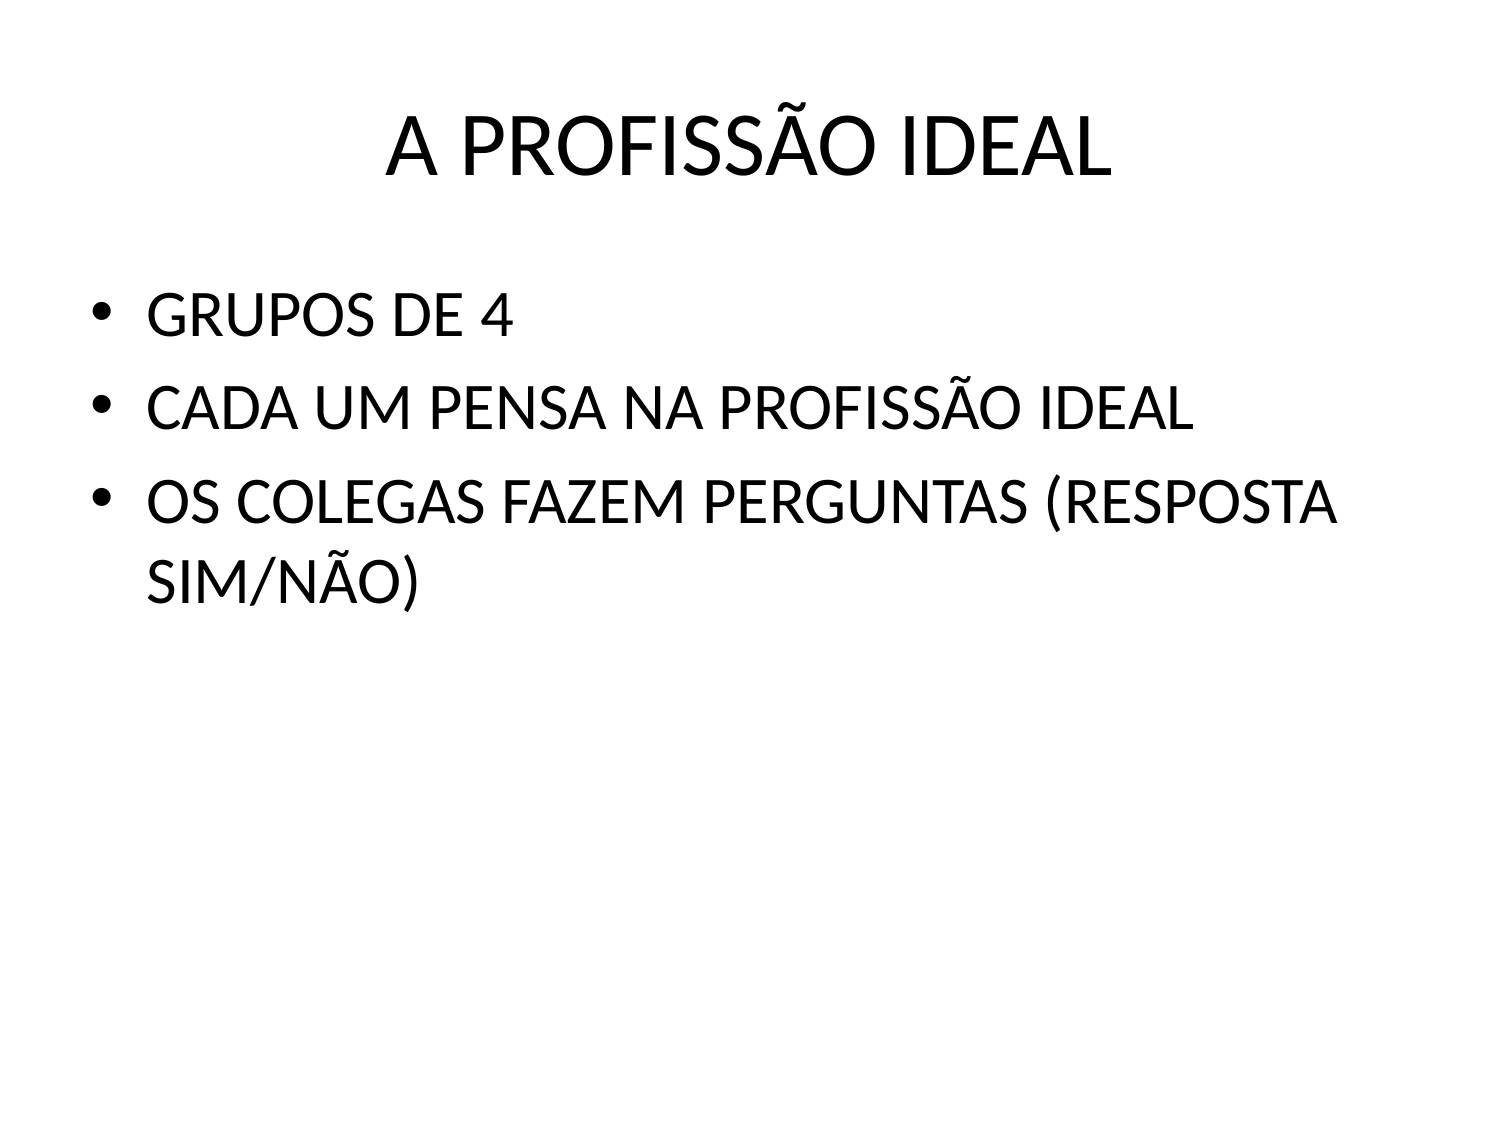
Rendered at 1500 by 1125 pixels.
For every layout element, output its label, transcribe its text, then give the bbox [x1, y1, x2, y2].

list GRUPOS DE 4 CADA UM PENSA NA PROFISSÃO IDEAL OS COLEGAS FAZEM PERGUNTAS (RESPOSTA SIM/NÃO) [75, 262, 1425, 1005]
title A PROFISSÃO IDEAL [75, 45, 1425, 233]
